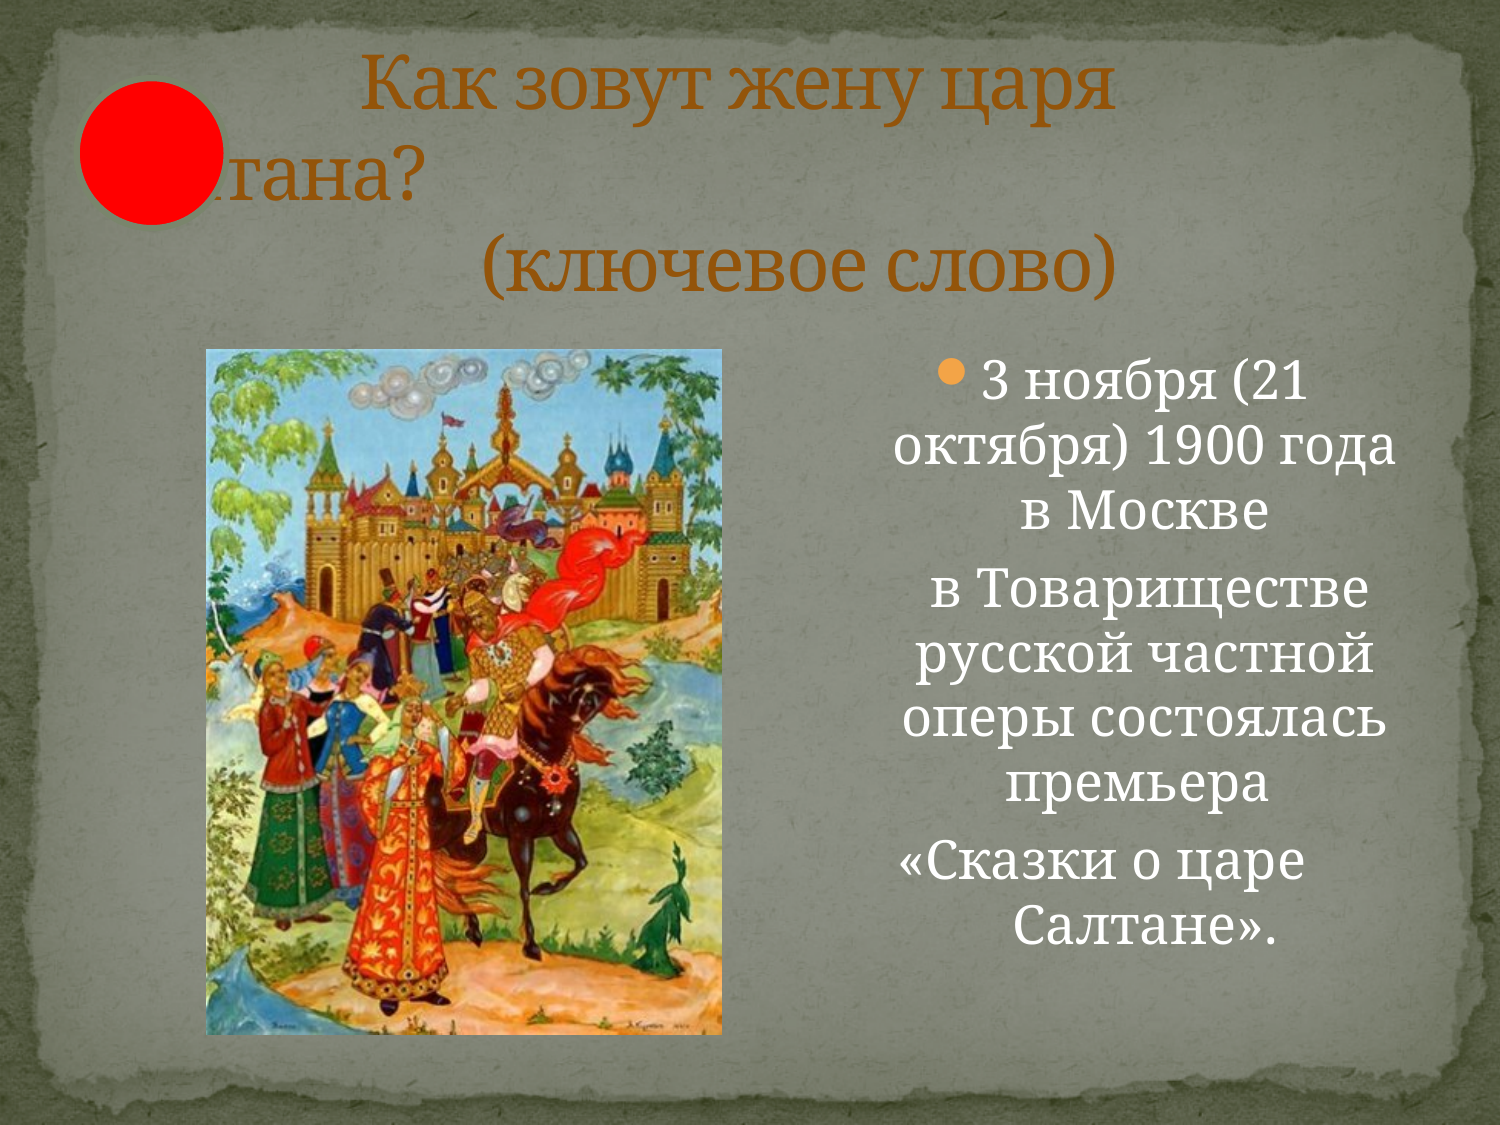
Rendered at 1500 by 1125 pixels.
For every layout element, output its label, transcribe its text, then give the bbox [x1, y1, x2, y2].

list 3 ноября (21 октября) 1900 года в Москве в Товариществе русской частной оперы состоялась премьера «Сказки о царе Салтане». [820, 338, 1425, 1000]
picture [206, 349, 722, 1036]
title Как зовут жену царя Салтана? (ключевое слово) [74, 24, 1425, 315]
text_box [73, 75, 230, 232]
